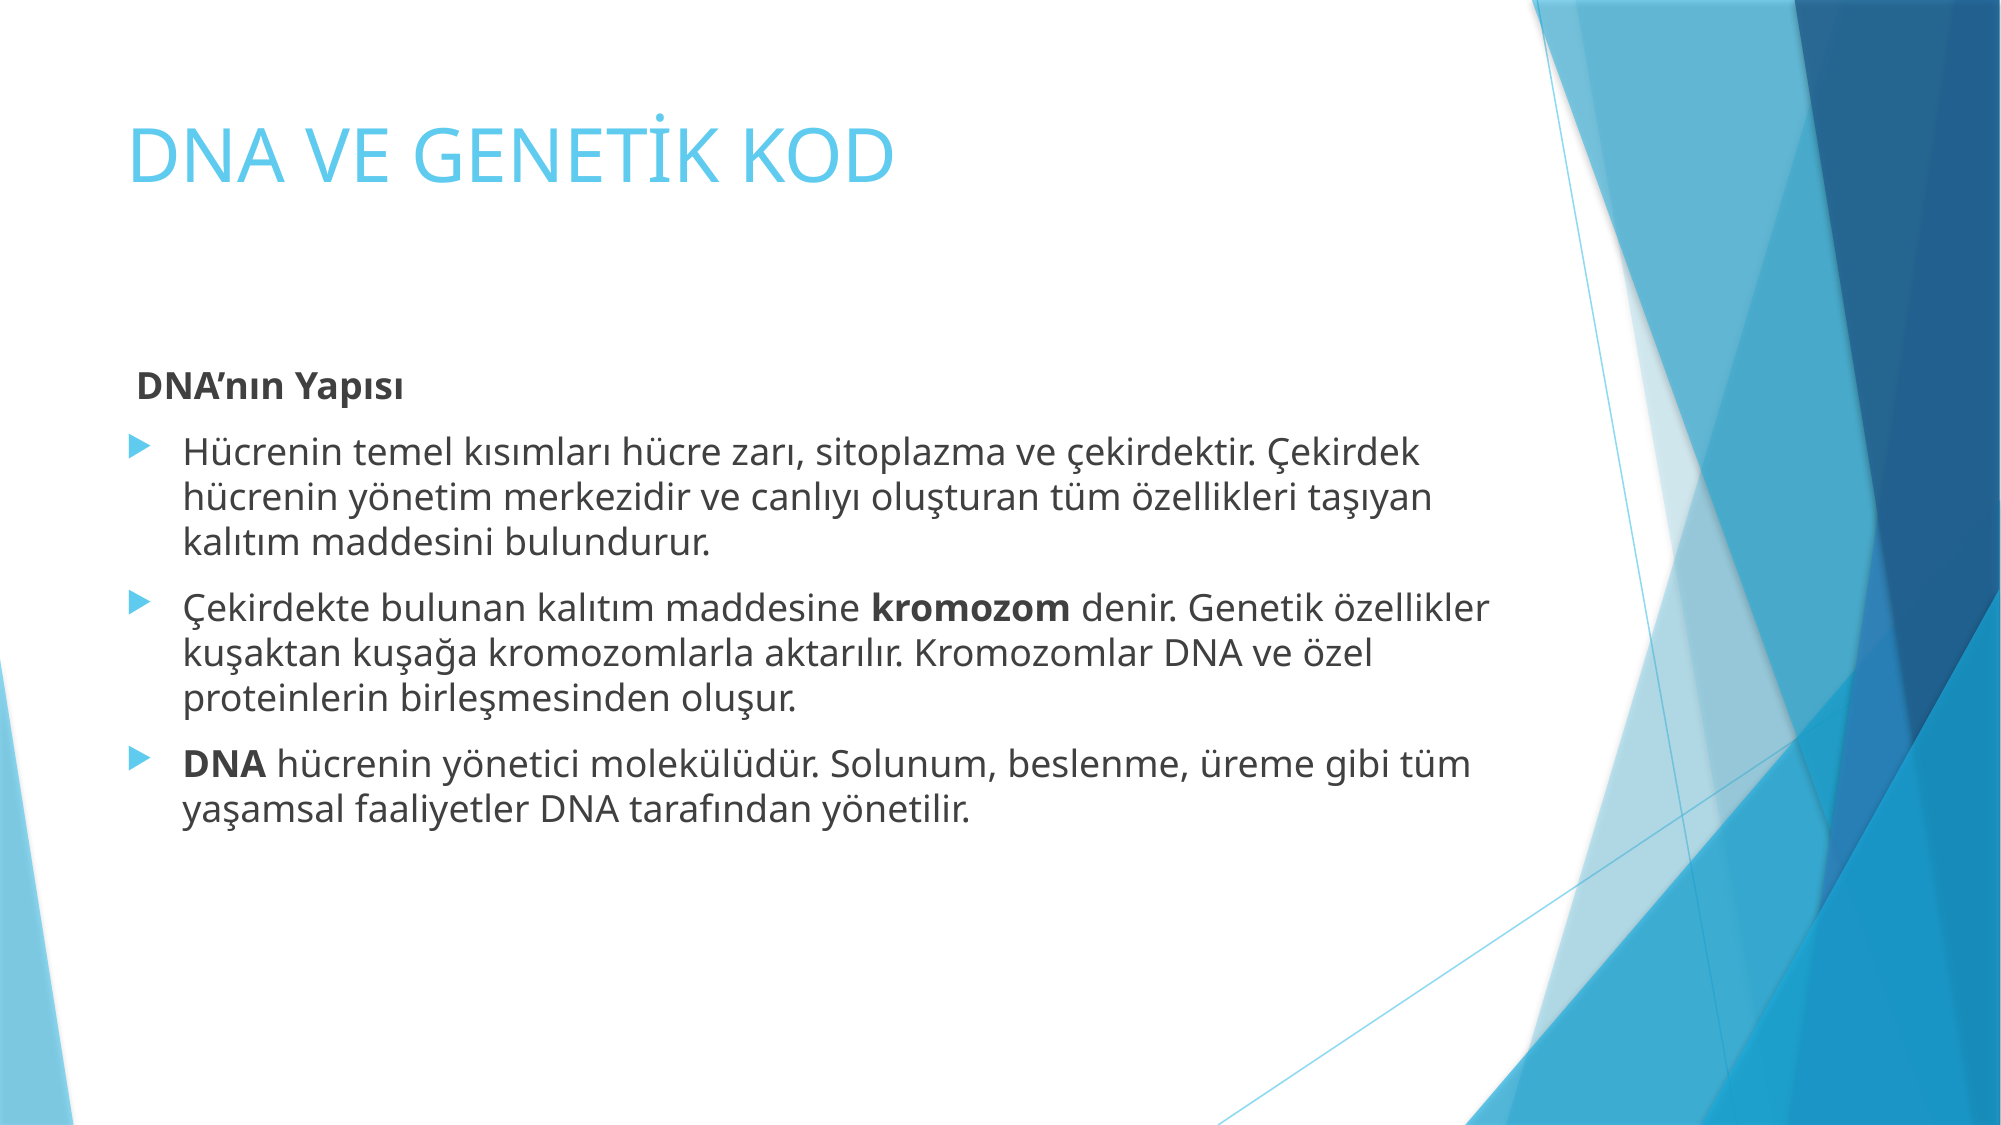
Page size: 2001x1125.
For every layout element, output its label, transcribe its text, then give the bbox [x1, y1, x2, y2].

title DNA VE GENETİK KOD [111, 99, 1522, 317]
list DNA’nın Yapısı Hücrenin temel kısımları hücre zarı, sitoplazma ve çekirdektir. Çekirdek hücrenin yönetim merkezidir ve canlıyı oluşturan tüm özellikleri taşıyan kalıtım maddesini bulundurur. Çekirdekte bulunan kalıtım maddesine kromozom denir. Genetik özellikler kuşaktan kuşağa kromozomlarla aktarılır. Kromozomlar DNA ve özel proteinlerin birleşmesinden oluşur. DNA hücrenin yönetici molekülüdür. Solunum, beslenme, üreme gibi tüm yaşamsal faaliyetler DNA tarafından yönetilir. [111, 354, 1522, 992]
